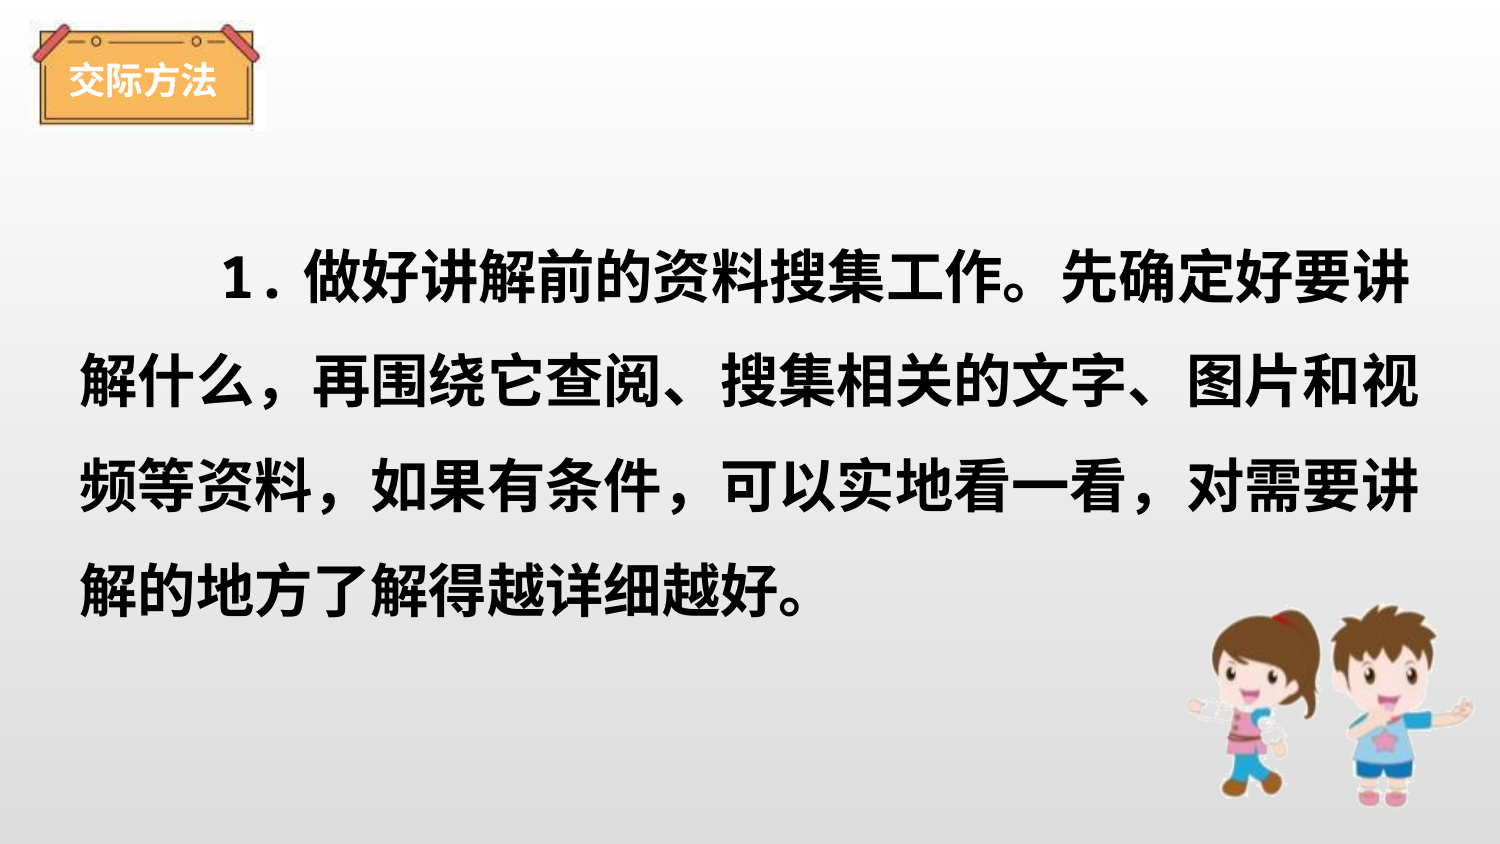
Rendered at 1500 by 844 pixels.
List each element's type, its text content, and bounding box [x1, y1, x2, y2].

picture [1164, 598, 1500, 824]
picture [29, 20, 266, 131]
text_box 1.做好讲解前的资料搜集工作。先确定好要讲解什么，再围绕它查阅、搜集相关的文字、图片和视频等资料，如果有条件，可以实地看一看，对需要讲解的地方了解得越详细越好。 [64, 197, 1447, 632]
